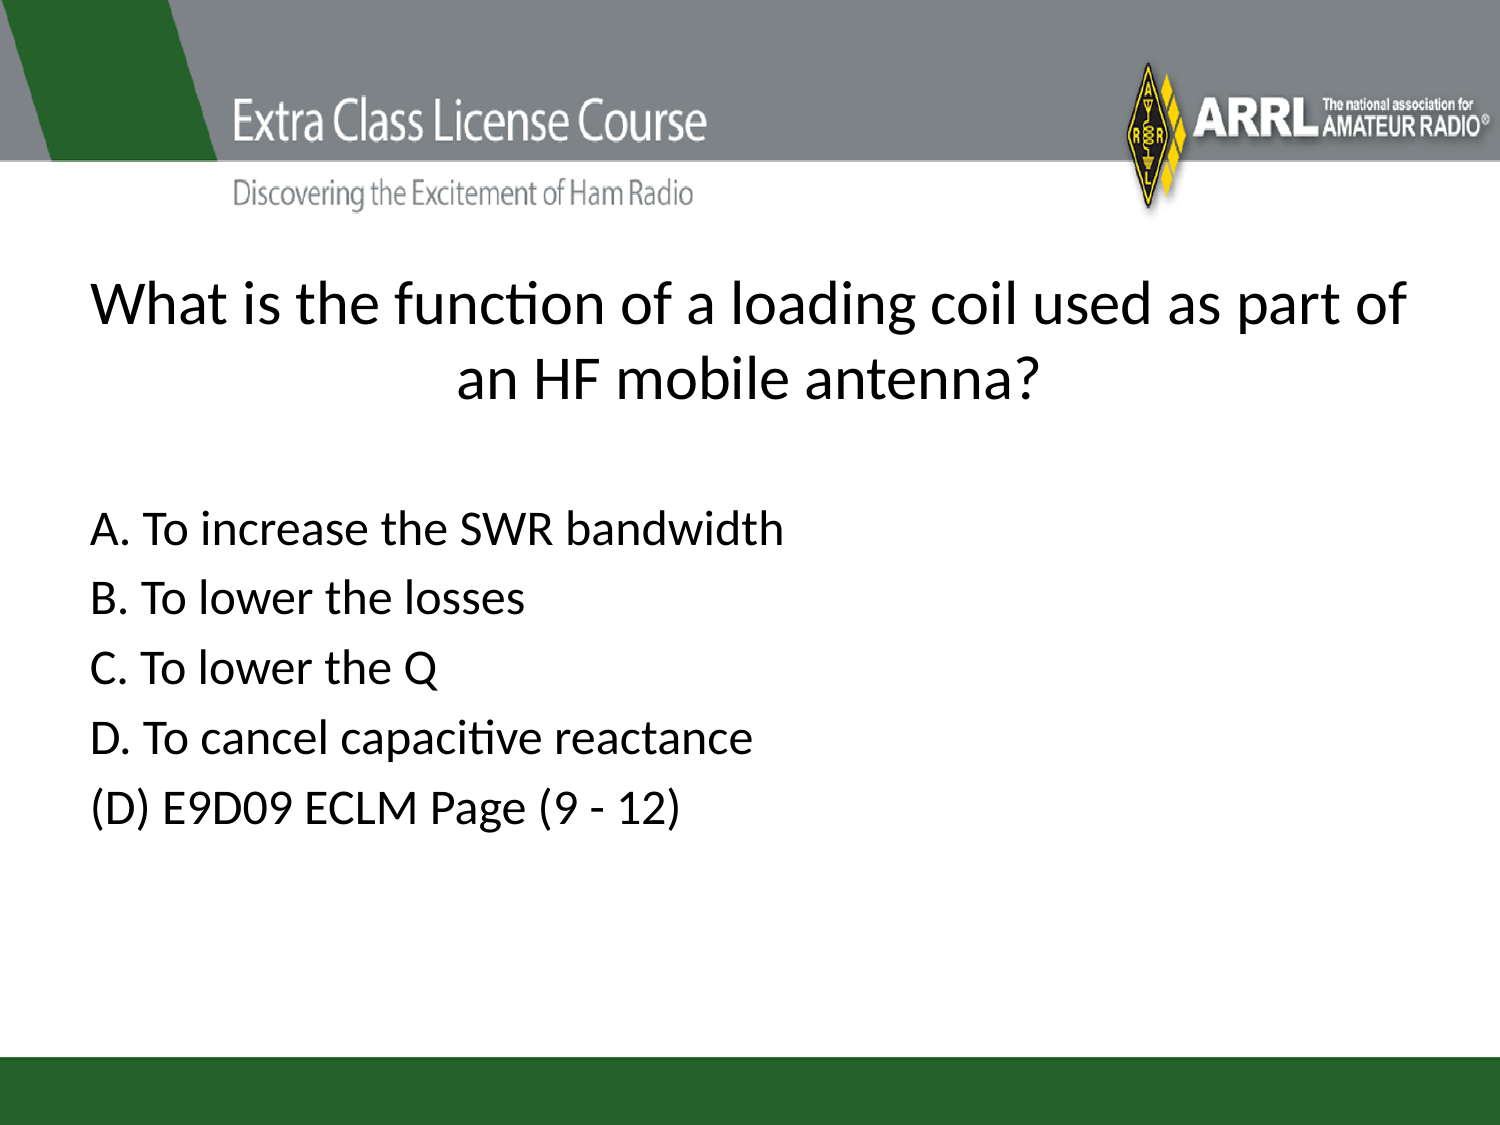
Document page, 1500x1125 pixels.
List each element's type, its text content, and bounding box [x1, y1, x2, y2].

picture [0, 0, 1500, 1125]
list A. To increase the SWR bandwidth B. To lower the losses C. To lower the Q D. To cancel capacitive reactance (D) E9D09 ECLM Page (9 - 12) [75, 487, 1425, 1005]
title What is the function of a loading coil used as part of an HF mobile antenna? [75, 254, 1425, 435]
